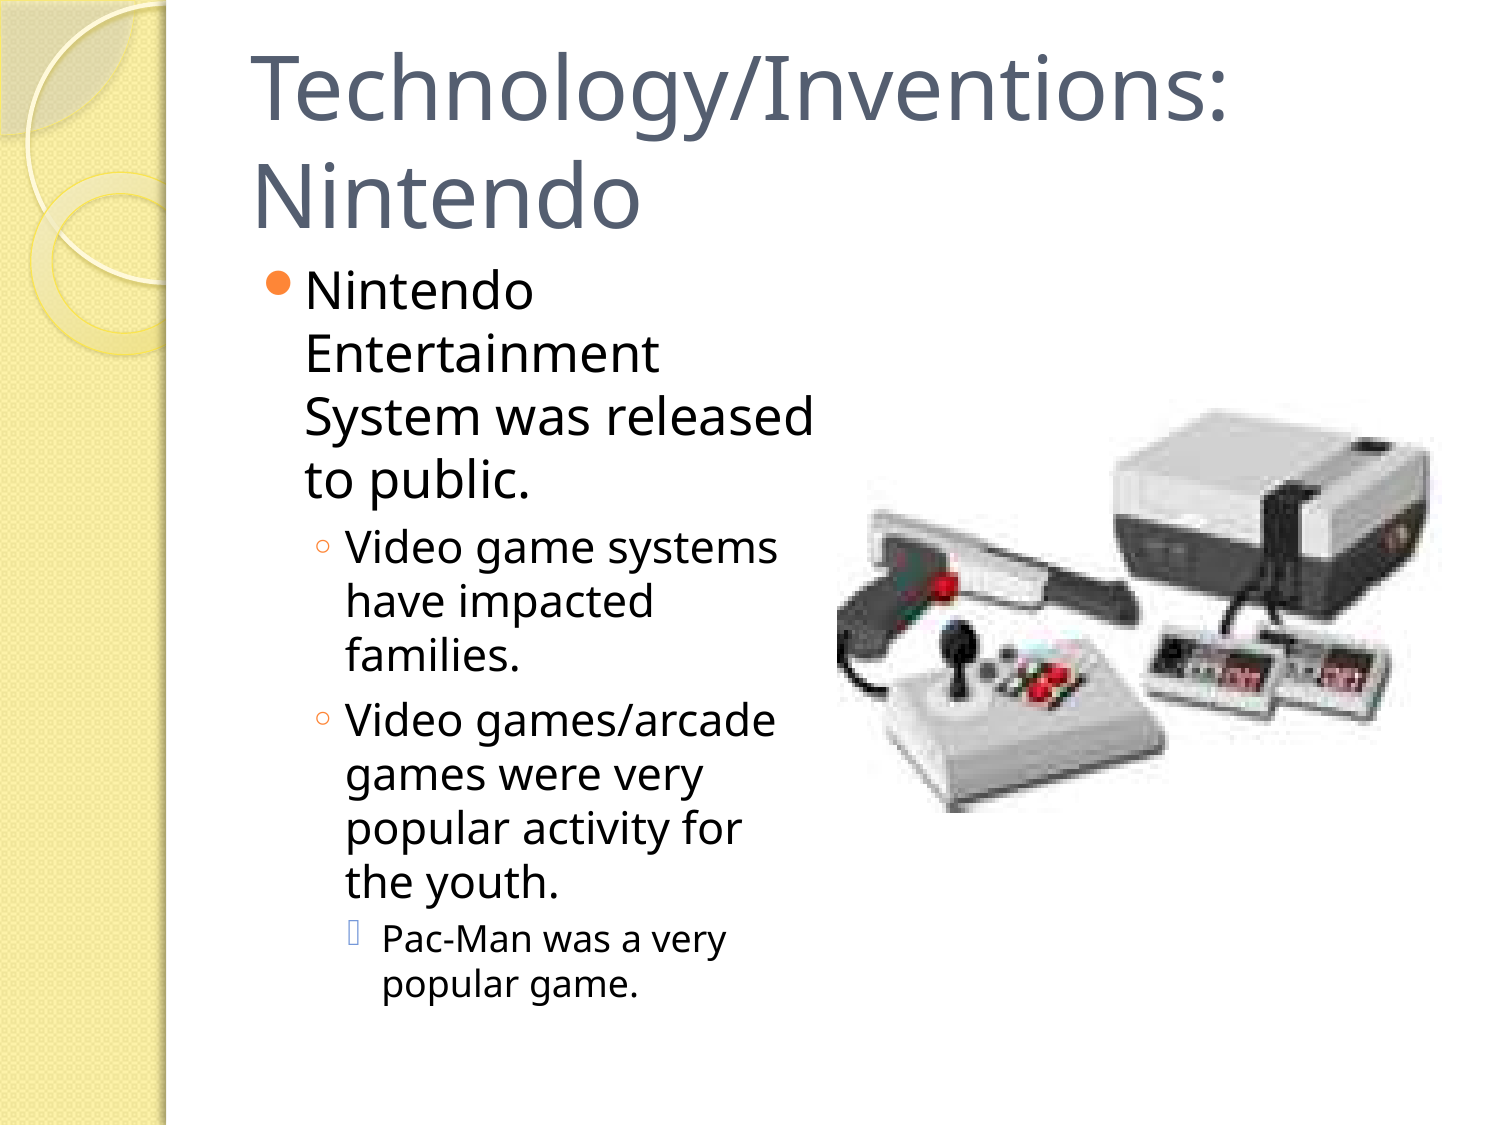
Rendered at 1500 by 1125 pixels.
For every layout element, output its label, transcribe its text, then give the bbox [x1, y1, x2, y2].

list Nintendo Entertainment System was released to public. Video game systems have impacted families. Video games/arcade games were very popular activity for the youth. Pac-Man was a very popular game. [235, 249, 836, 1015]
title Technology/Inventions: Nintendo [235, 45, 1466, 233]
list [837, 399, 1442, 813]
